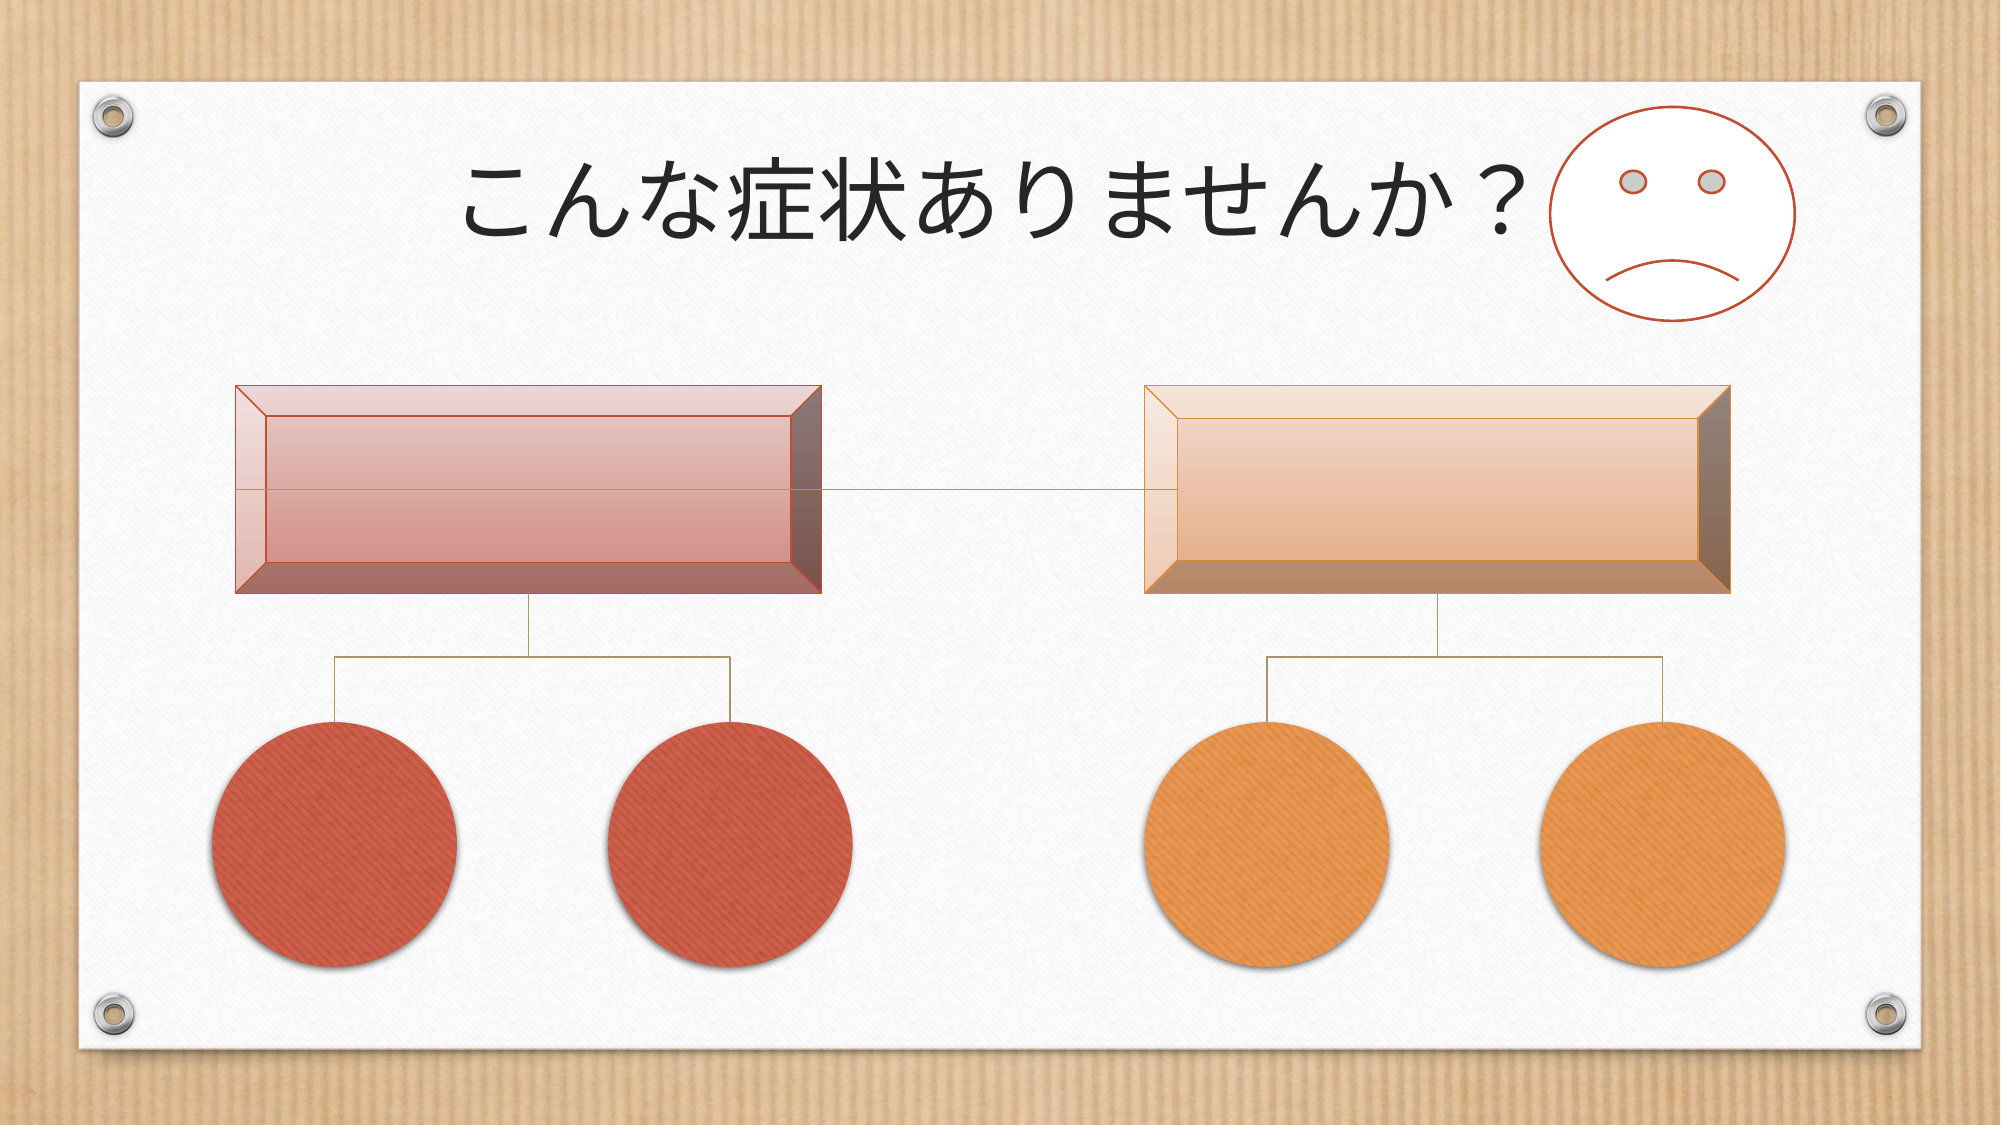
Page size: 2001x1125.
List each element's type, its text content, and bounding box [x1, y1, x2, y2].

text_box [366, 560, 497, 755]
text_box [212, 722, 457, 967]
title こんな症状ありませんか？ [212, 90, 1788, 305]
text_box [1144, 722, 1390, 967]
picture [0, 0, 2001, 1125]
text_box [1144, 384, 1732, 594]
text_box [1540, 722, 1785, 967]
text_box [564, 556, 694, 759]
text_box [1287, 572, 1417, 744]
text_box [1548, 105, 1797, 323]
text_box [234, 490, 823, 594]
text_box [607, 722, 853, 967]
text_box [1485, 545, 1615, 771]
text_box [234, 384, 823, 489]
